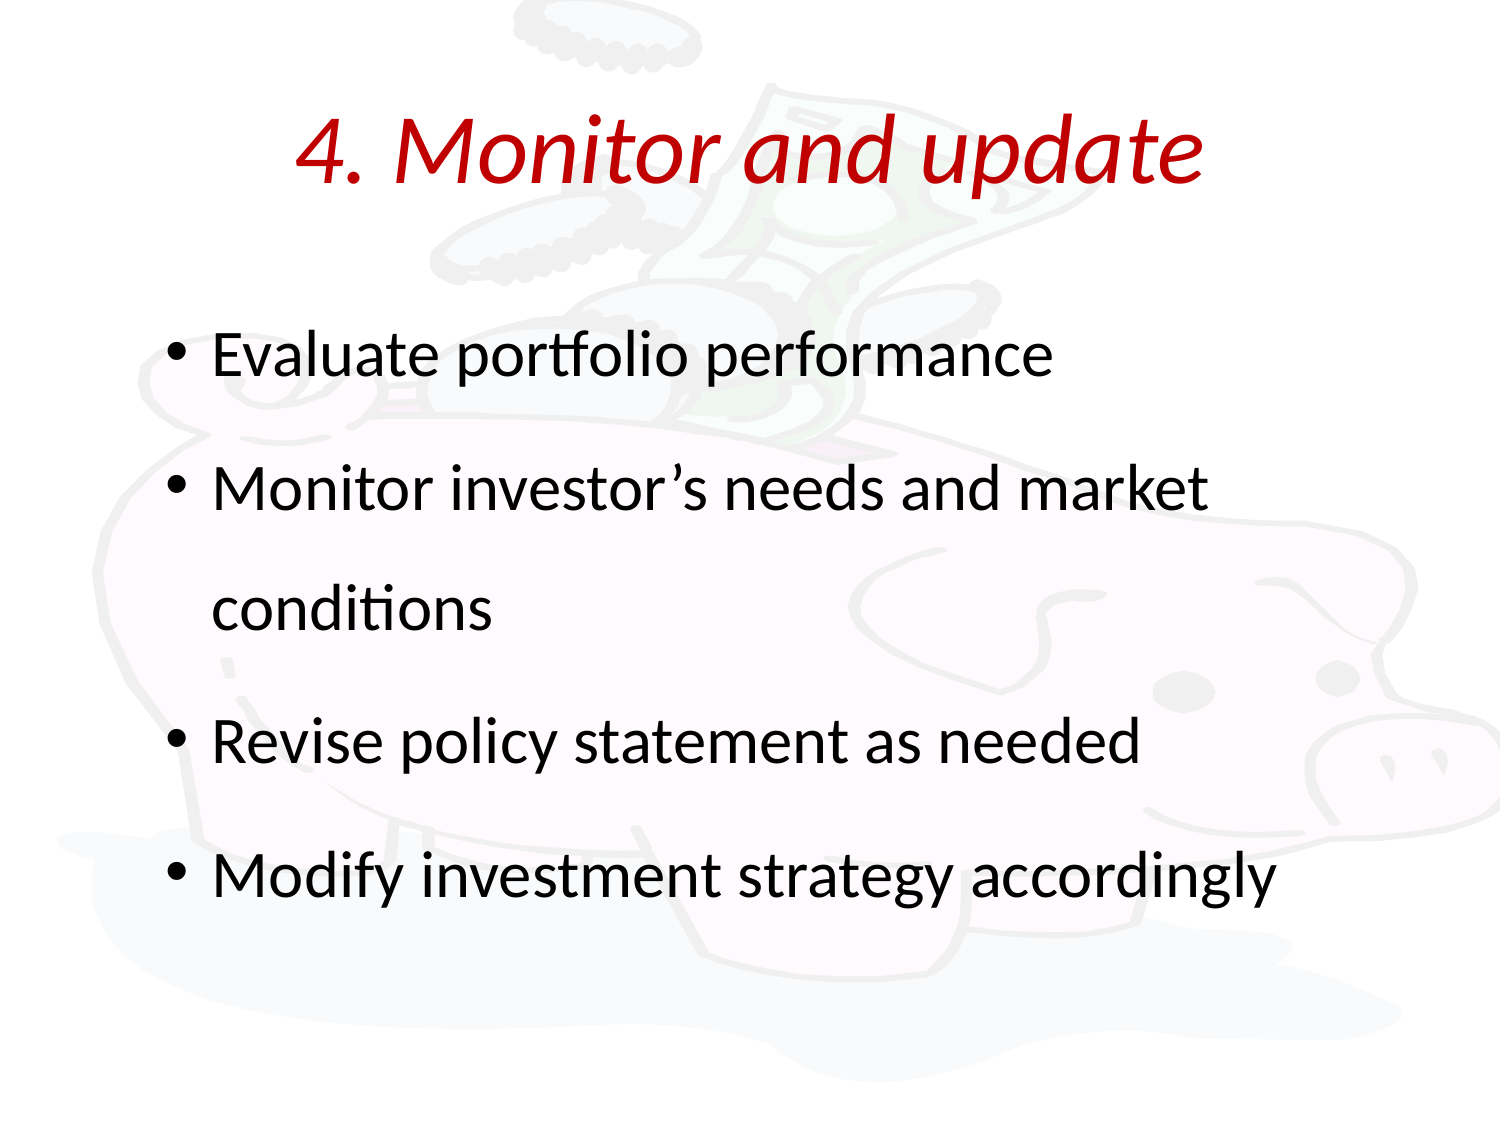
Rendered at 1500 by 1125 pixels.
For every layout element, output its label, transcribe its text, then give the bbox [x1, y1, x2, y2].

title 4. Monitor and update [0, 50, 1500, 238]
list Evaluate portfolio performance Monitor investor’s needs and market conditions Revise policy statement as needed Modify investment strategy accordingly [75, 262, 1425, 1005]
